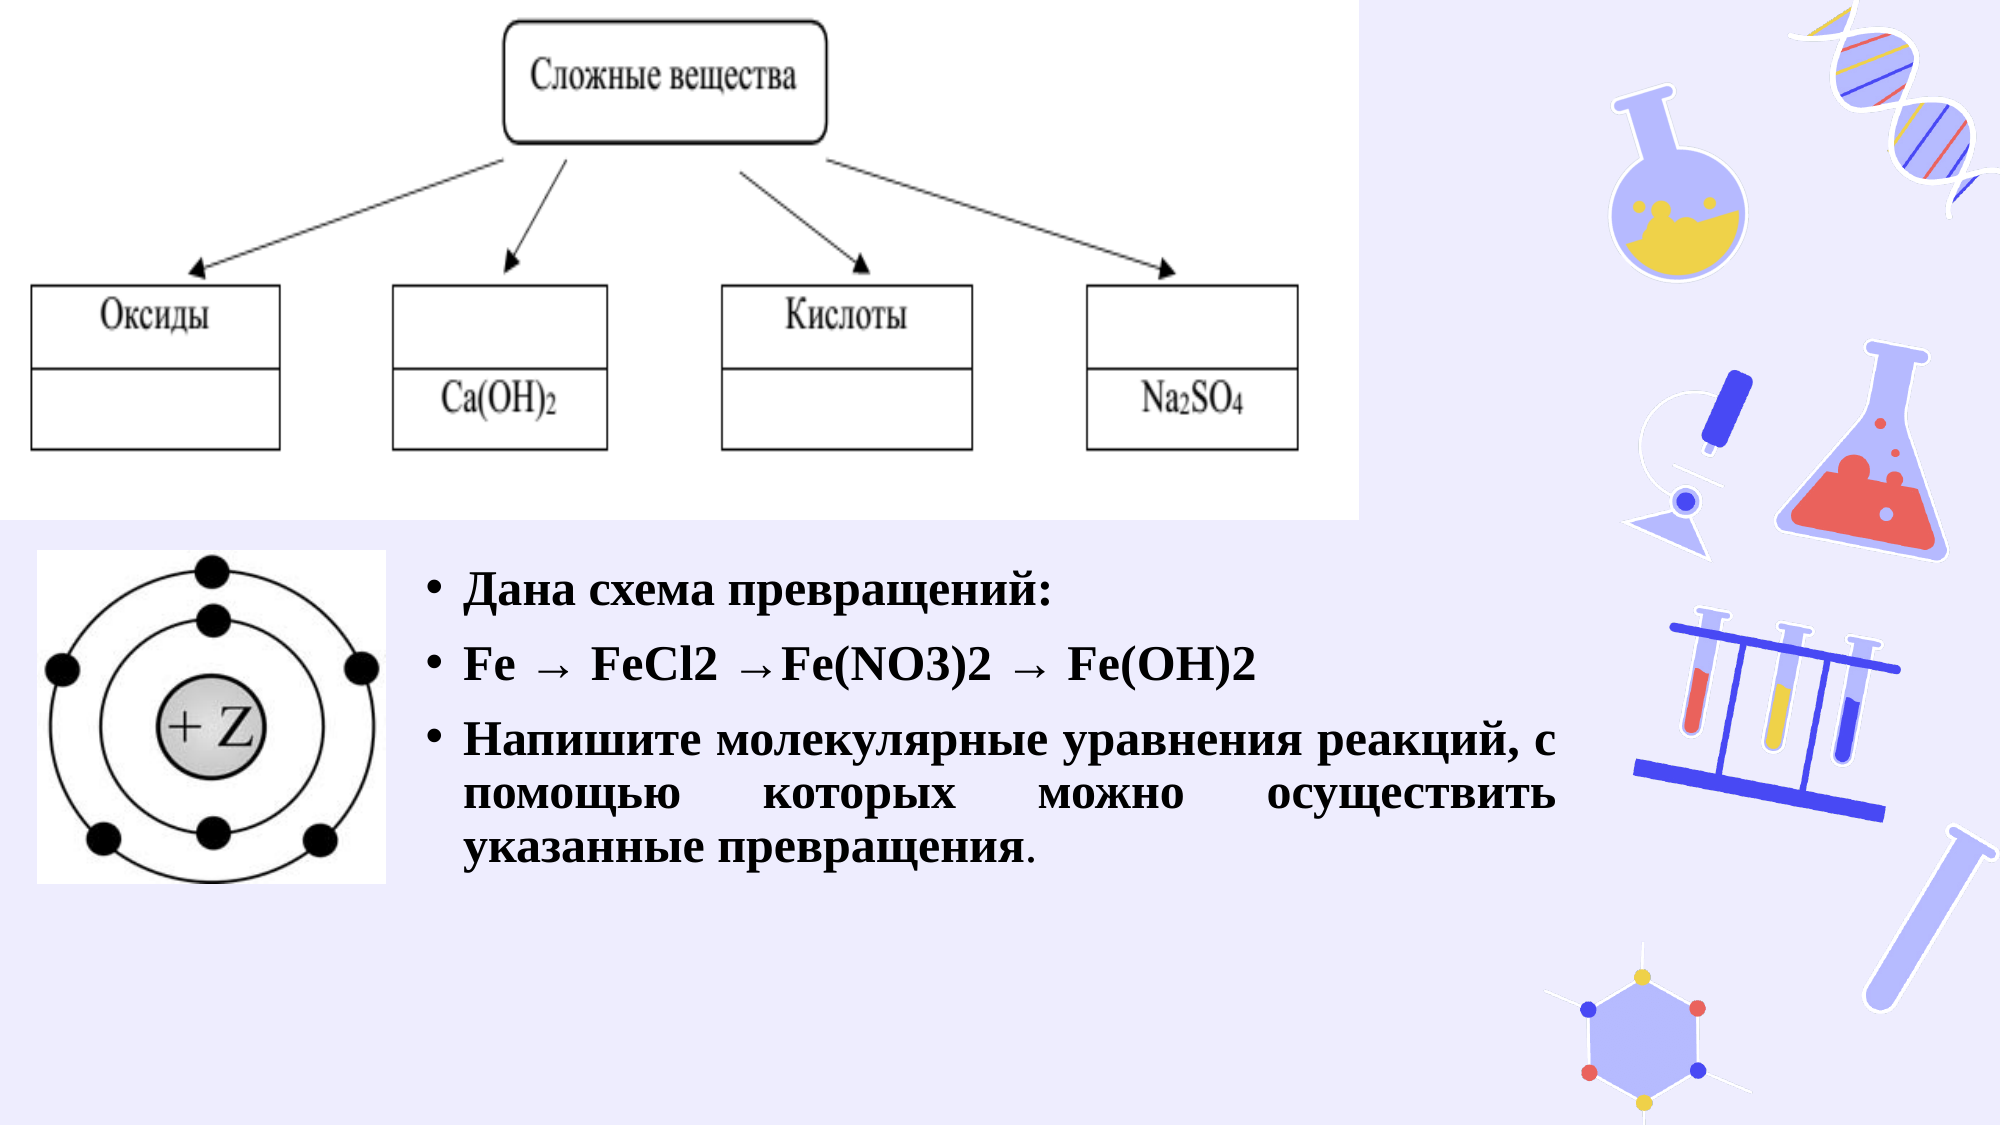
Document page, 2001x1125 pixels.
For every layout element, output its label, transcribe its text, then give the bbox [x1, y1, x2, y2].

picture [1619, 369, 1753, 563]
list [0, 0, 1359, 520]
text_box Дана схема превращений: Fe → FeCl2 →Fe(NO3)2 → Fe(OH)2 Напишите молекулярные уравнения реакций, с помощью которых можно осуществить указанные превращения. [410, 554, 1572, 1122]
picture [1773, 338, 1950, 563]
picture [1540, 0, 2001, 312]
picture [37, 550, 386, 884]
picture [1632, 604, 2000, 1014]
picture [1543, 941, 1753, 1125]
